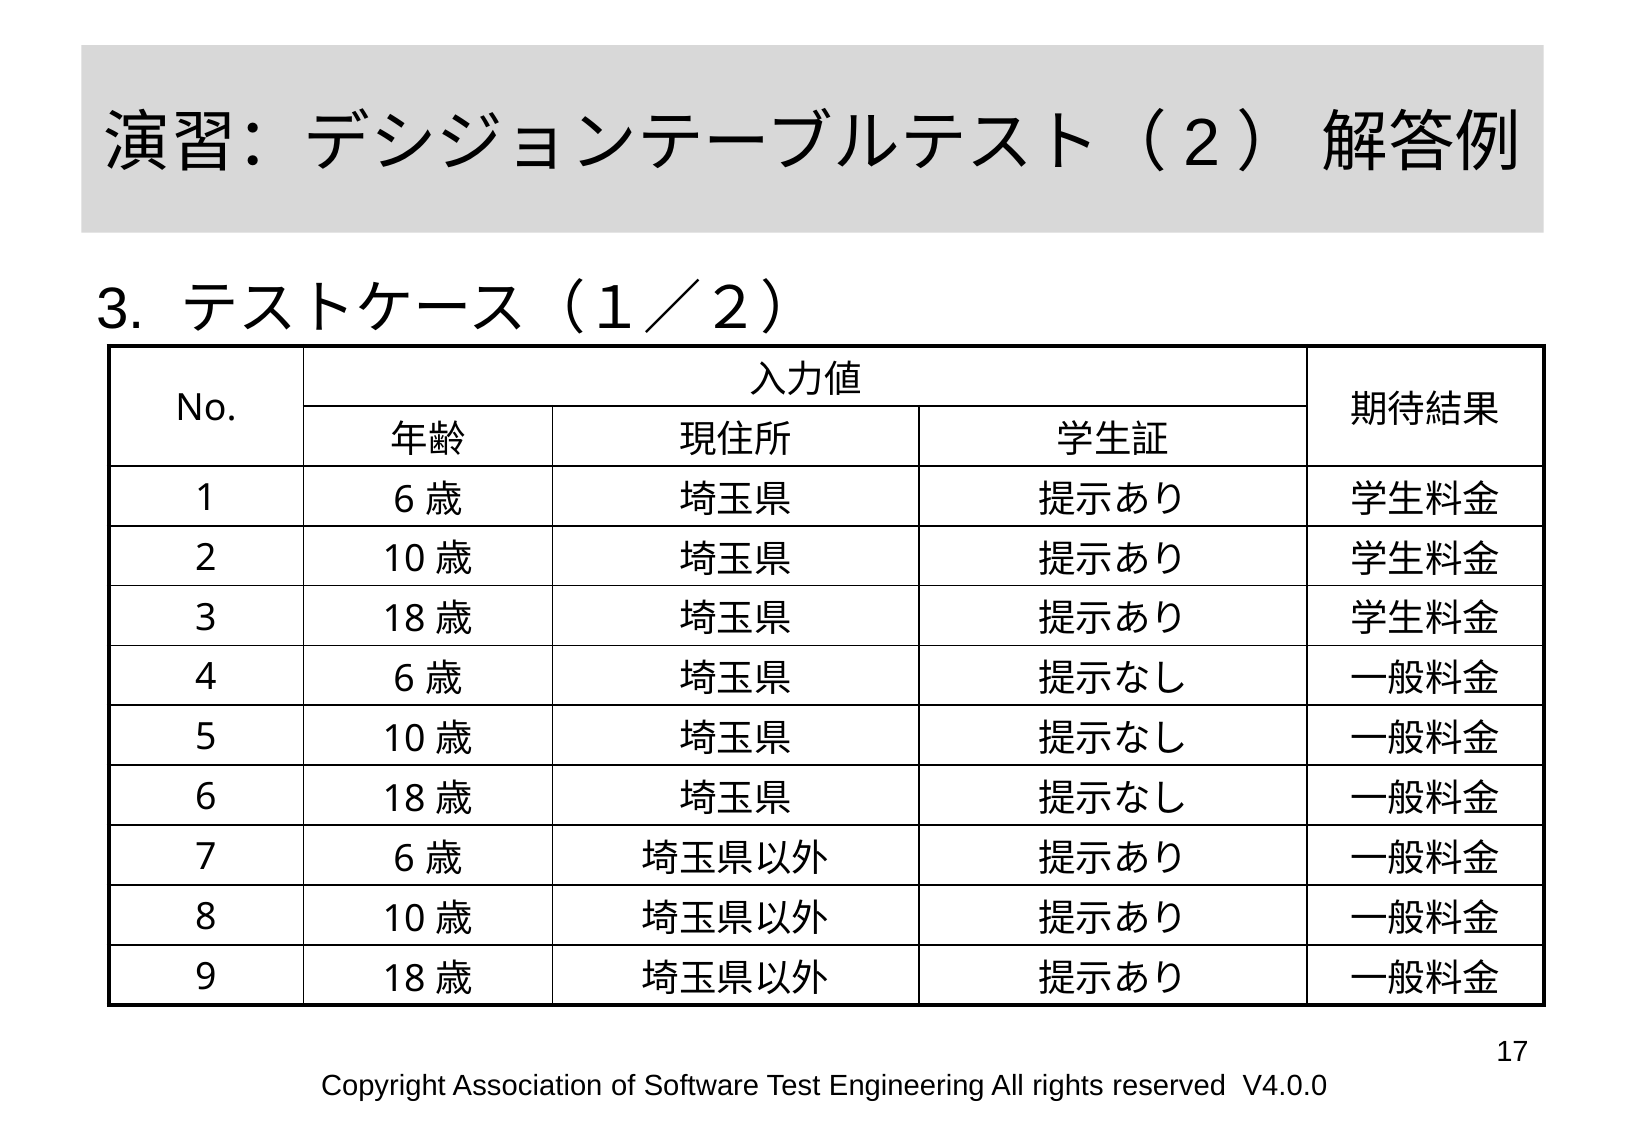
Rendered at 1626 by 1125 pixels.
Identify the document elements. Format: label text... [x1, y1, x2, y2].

table_cell 埼玉県 [553, 646, 918, 704]
table_cell 18歳 [304, 586, 552, 645]
table_cell 埼玉県 [553, 467, 918, 525]
table_cell 一般料金 [1308, 706, 1542, 764]
table_cell 6歳 [304, 826, 552, 884]
table_cell 提示あり [920, 946, 1306, 1003]
table_cell 提示なし [920, 706, 1306, 764]
table_cell 学生料金 [1308, 467, 1542, 525]
table_cell 一般料金 [1308, 886, 1542, 944]
table_cell 8 [111, 886, 303, 944]
table_header No. [111, 348, 303, 465]
table_cell 一般料金 [1308, 946, 1542, 1003]
table_cell 6歳 [304, 467, 552, 525]
table_cell 4 [111, 646, 303, 704]
table_cell 7 [111, 826, 303, 884]
table_cell 埼玉県 [553, 586, 918, 645]
table_cell 提示なし [920, 766, 1306, 824]
table_cell 3 [111, 586, 303, 645]
table_cell 一般料金 [1308, 766, 1542, 824]
table_cell 年齢 [304, 407, 552, 465]
table_cell 現住所 [553, 407, 918, 465]
table_cell 提示あり [920, 467, 1306, 525]
table_cell 学生料金 [1308, 527, 1542, 585]
table_cell 提示あり [920, 886, 1306, 944]
table_cell 18歳 [304, 766, 552, 824]
table_cell 6 [111, 766, 303, 824]
list テストケース（１／２） [81, 262, 1569, 1005]
table_cell 6歳 [304, 646, 552, 704]
footer Copyright Association of Software Test Engineering All rights reserved V4.0.0 [233, 1058, 1415, 1103]
table_cell 1 [111, 467, 303, 525]
table_cell 埼玉県以外 [553, 886, 918, 944]
table_cell 5 [111, 706, 303, 764]
table_cell 2 [111, 527, 303, 585]
table_cell 埼玉県以外 [553, 946, 918, 1003]
table_cell 学生料金 [1308, 586, 1542, 645]
slide_number ‹#› [1164, 1024, 1544, 1103]
table_cell 10歳 [304, 706, 552, 764]
table_cell 提示なし [920, 646, 1306, 704]
table_cell 10歳 [304, 886, 552, 944]
table_cell 埼玉県 [553, 706, 918, 764]
table_cell 提示あり [920, 586, 1306, 645]
table_cell 一般料金 [1308, 826, 1542, 884]
table_cell 埼玉県以外 [553, 826, 918, 884]
table_cell 埼玉県 [553, 766, 918, 824]
table_cell 9 [111, 946, 303, 1003]
table_cell 学生証 [920, 407, 1306, 465]
table_cell 10歳 [304, 527, 552, 585]
table_header 期待結果 [1308, 348, 1542, 465]
table_cell 18歳 [304, 946, 552, 1003]
table_cell 提示あり [920, 826, 1306, 884]
title 演習：デシジョンテーブルテスト（2） 解答例 [81, 45, 1544, 233]
table_header 入力値 [304, 348, 1306, 405]
table_cell 埼玉県 [553, 527, 918, 585]
table_cell 提示あり [920, 527, 1306, 585]
table_cell 一般料金 [1308, 646, 1542, 704]
